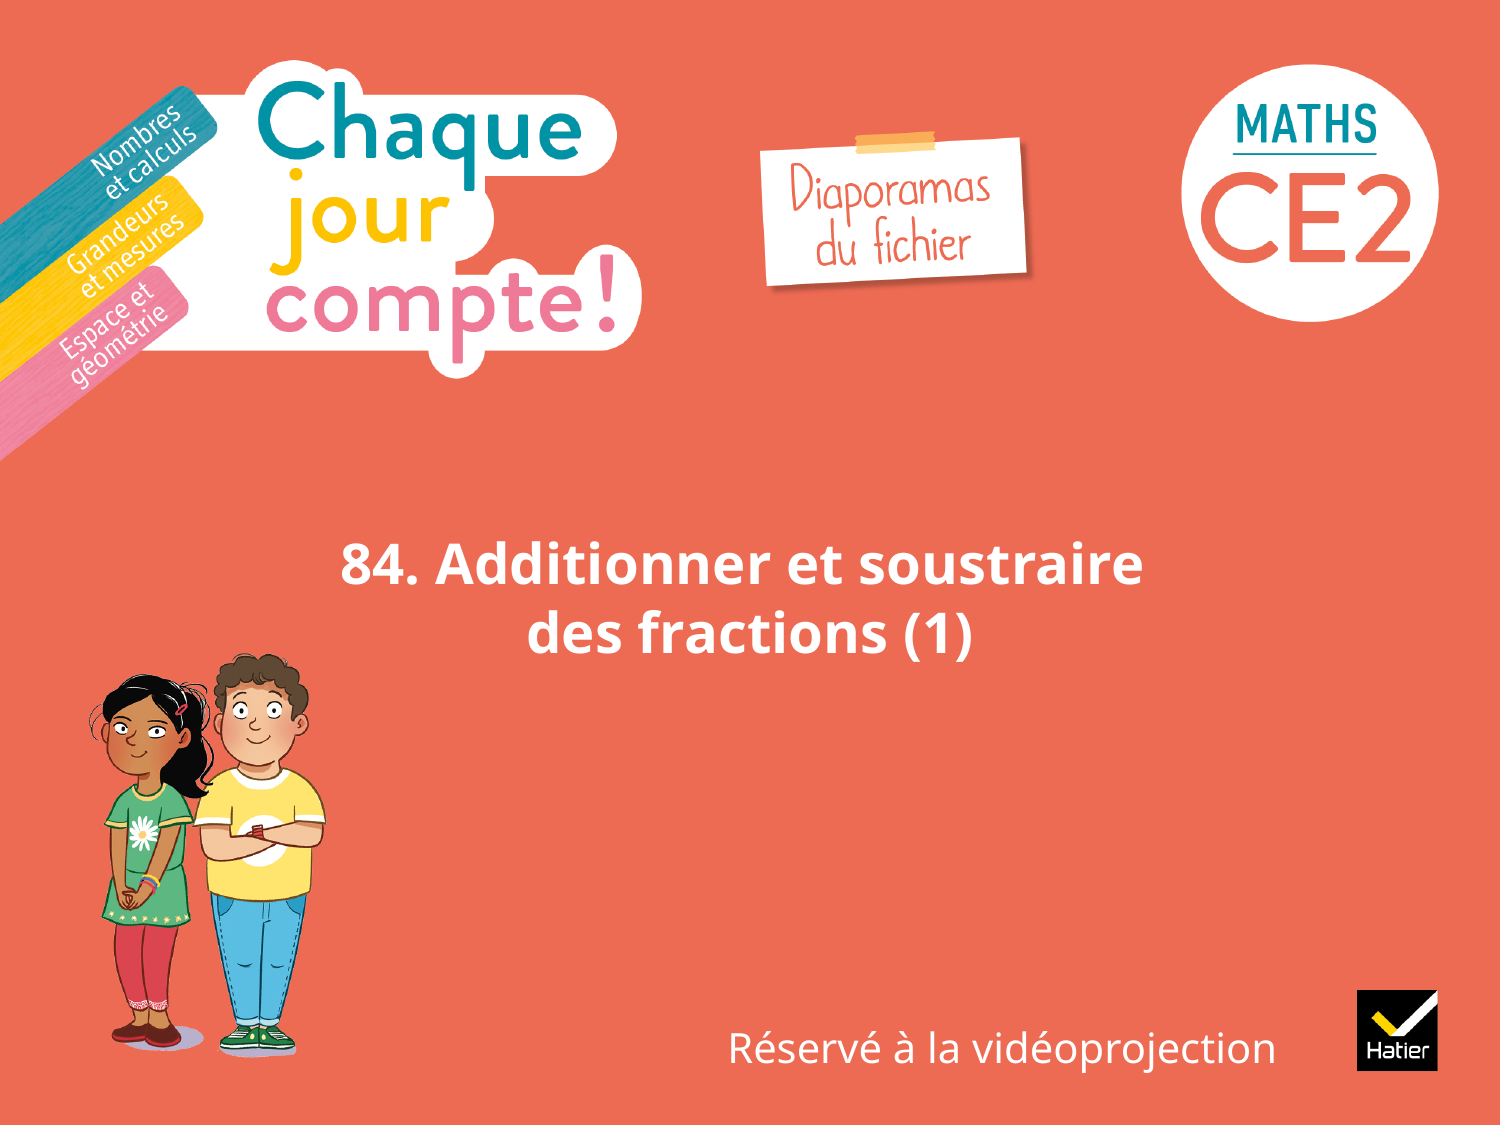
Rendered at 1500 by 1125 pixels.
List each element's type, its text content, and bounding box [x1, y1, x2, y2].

picture [0, 0, 1500, 1125]
title 84. Additionner et soustraire des fractions (1) [112, 479, 1388, 675]
